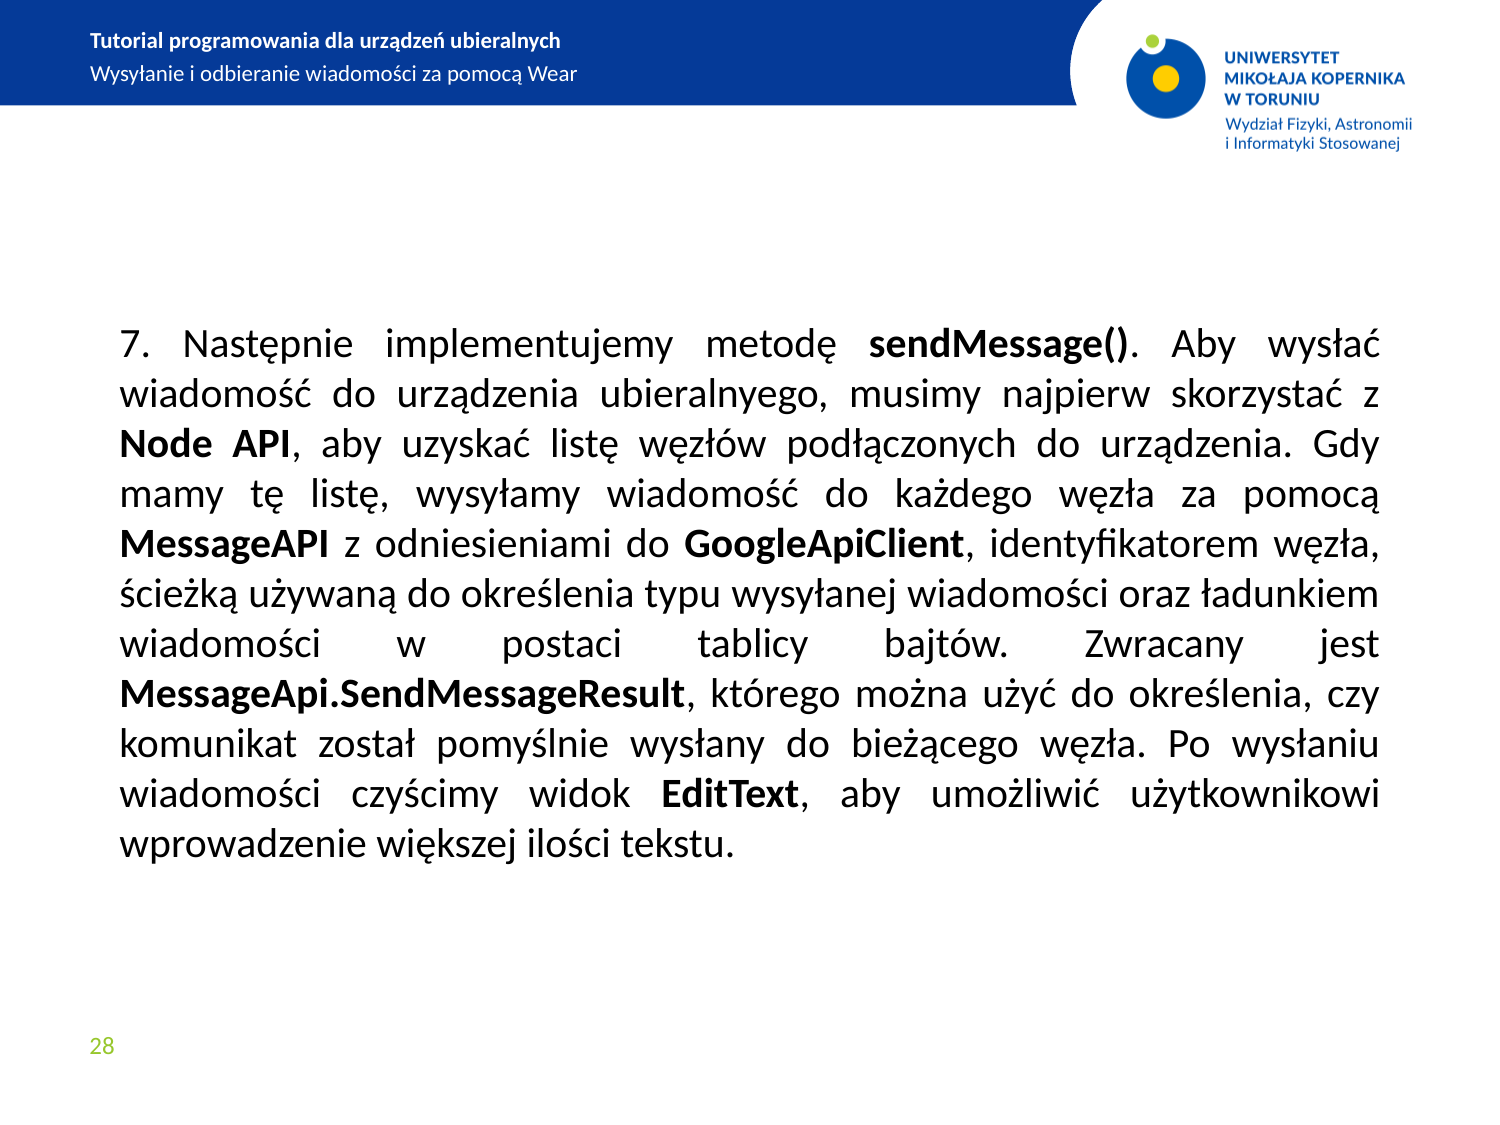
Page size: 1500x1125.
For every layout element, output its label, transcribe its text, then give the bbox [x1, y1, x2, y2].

list Tutorial programowania dla urządzeń ubieralnych [75, 18, 1040, 50]
list Wysyłanie i odbieranie wiadomości za pomocą Wear [75, 50, 1040, 96]
text_box 7. Następnie implementujemy metodę sendMessage(). Aby wysłać wiadomość do urządzenia ubieralnyego, musimy najpierw skorzystać z Node API, aby uzyskać listę węzłów podłączonych do urządzenia. Gdy mamy tę listę, wysyłamy wiadomość do każdego węzła za pomocą MessageAPI z odniesieniami do GoogleApiClient, identyfikatorem węzła, ścieżką używaną do określenia typu wysyłanej wiadomości oraz ładunkiem wiadomości w postaci tablicy bajtów. Zwracany jest MessageApi.SendMessageResult, którego można użyć do określenia, czy komunikat został pomyślnie wysłany do bieżącego węzła. Po wysłaniu wiadomości czyścimy widok EditText, aby umożliwić użytkownikowi wprowadzenie większej ilości tekstu. [104, 308, 1396, 752]
picture [1100, 8, 1438, 178]
